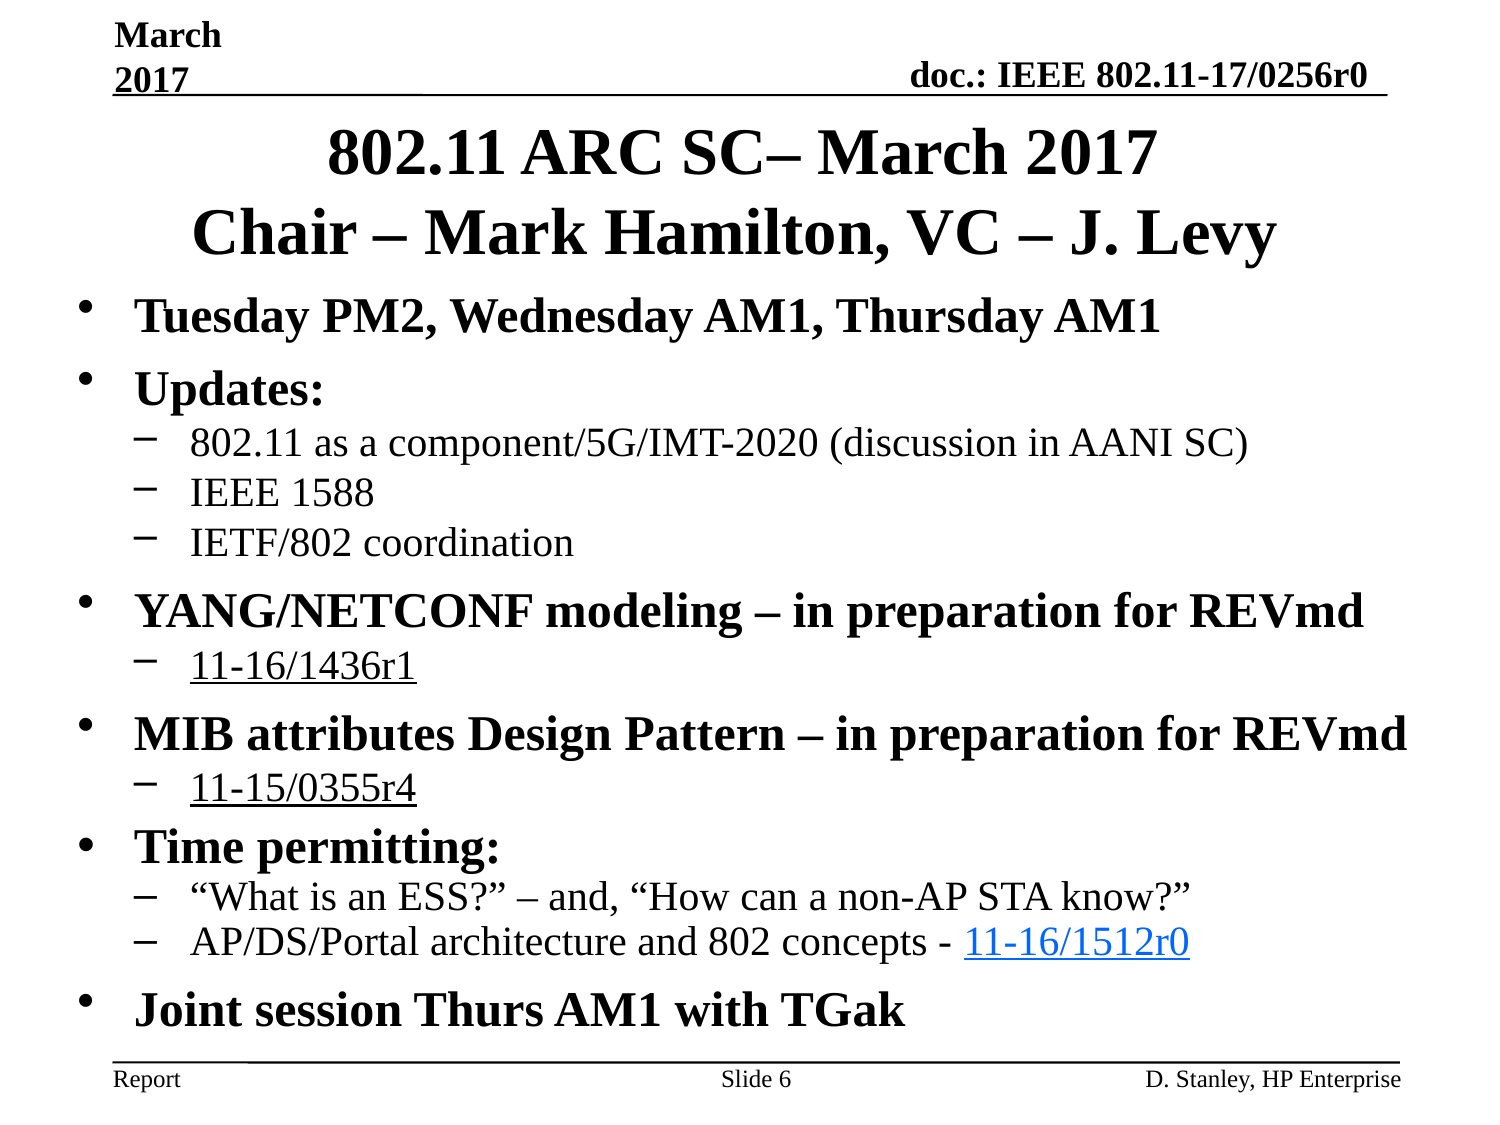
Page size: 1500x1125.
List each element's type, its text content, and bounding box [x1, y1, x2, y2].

list Tuesday PM2, Wednesday AM1, Thursday AM1 Updates: 802.11 as a component/5G/IMT-2020 (discussion in AANI SC) IEEE 1588 IETF/802 coordination YANG/NETCONF modeling – in preparation for REVmd 11-16/1436r1 MIB attributes Design Pattern – in preparation for REVmd 11-15/0355r4 Time permitting: “What is an ESS?” – and, “How can a non-AP STA know?” AP/DS/Portal architecture and 802 concepts - 11-16/1512r0 Joint session Thurs AM1 with TGak [62, 275, 1488, 1063]
footer D. Stanley, HP Enterprise [1110, 1062, 1402, 1093]
title 802.11 ARC SC– March 2017 Chair – Mark Hamilton, VC – J. Levy [12, 137, 1475, 238]
slide_number Slide 6 [712, 1062, 800, 1093]
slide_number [114, 54, 274, 100]
